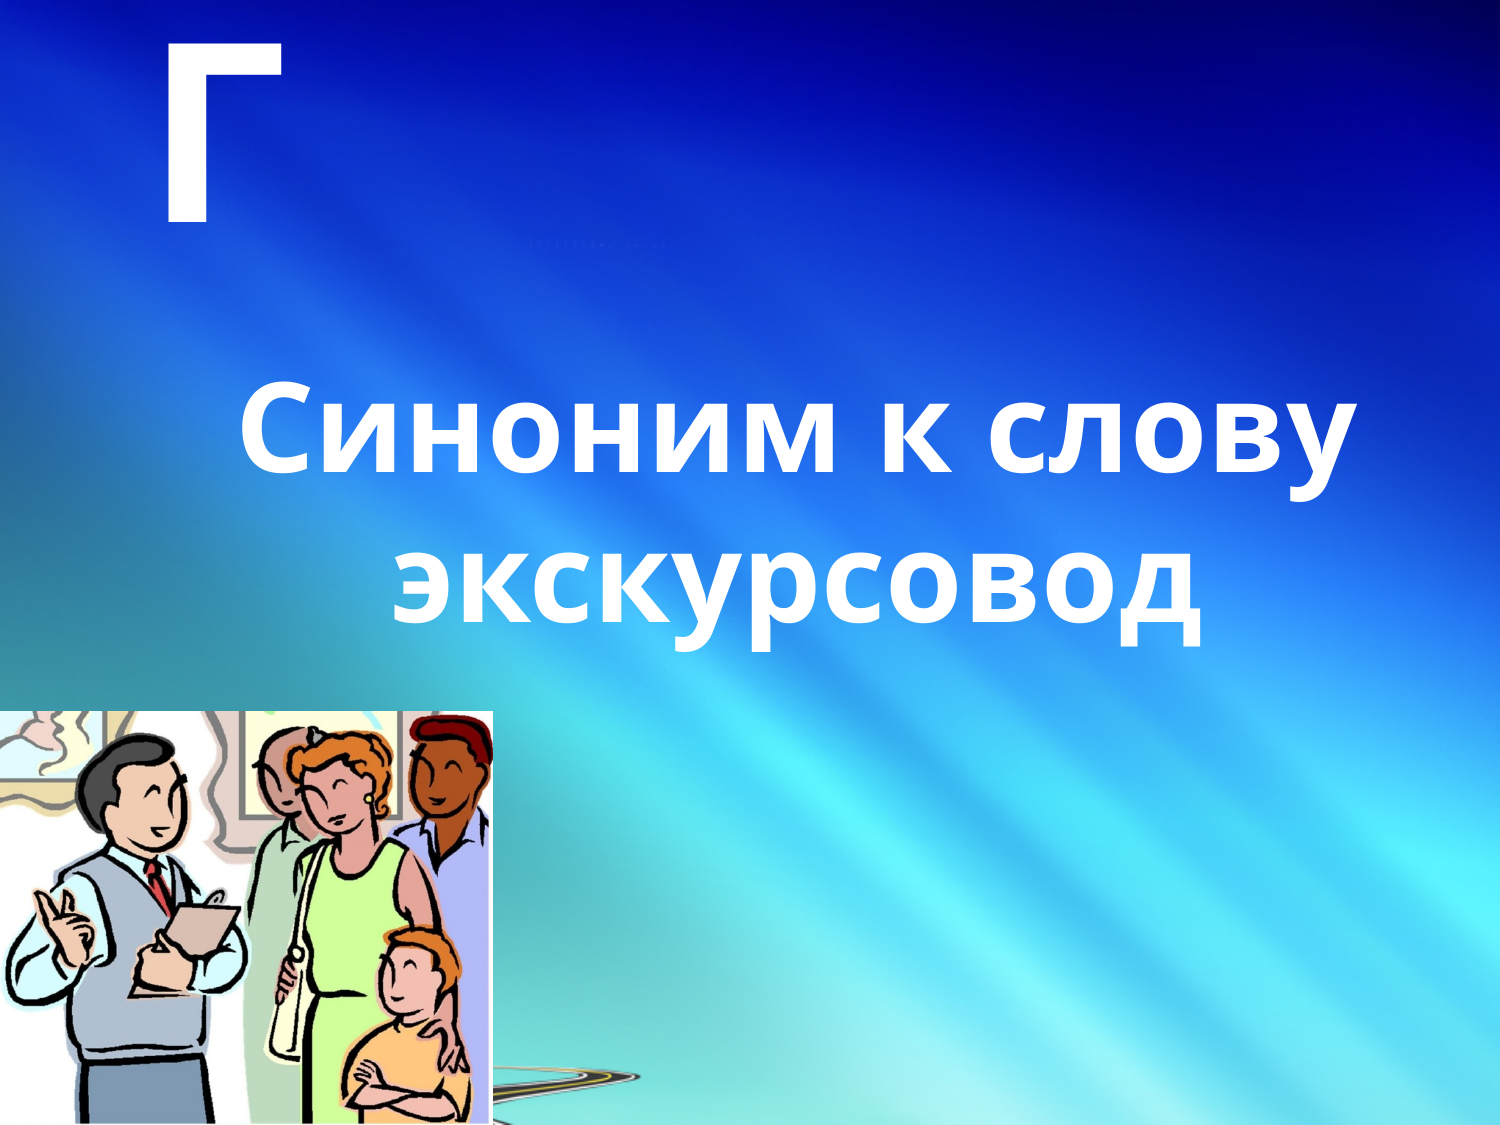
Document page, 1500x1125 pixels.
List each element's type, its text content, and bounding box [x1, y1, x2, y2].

picture [0, 0, 1500, 1125]
text_box Г [70, 0, 364, 280]
text_box Синоним к слову экскурсовод [187, 339, 1407, 755]
